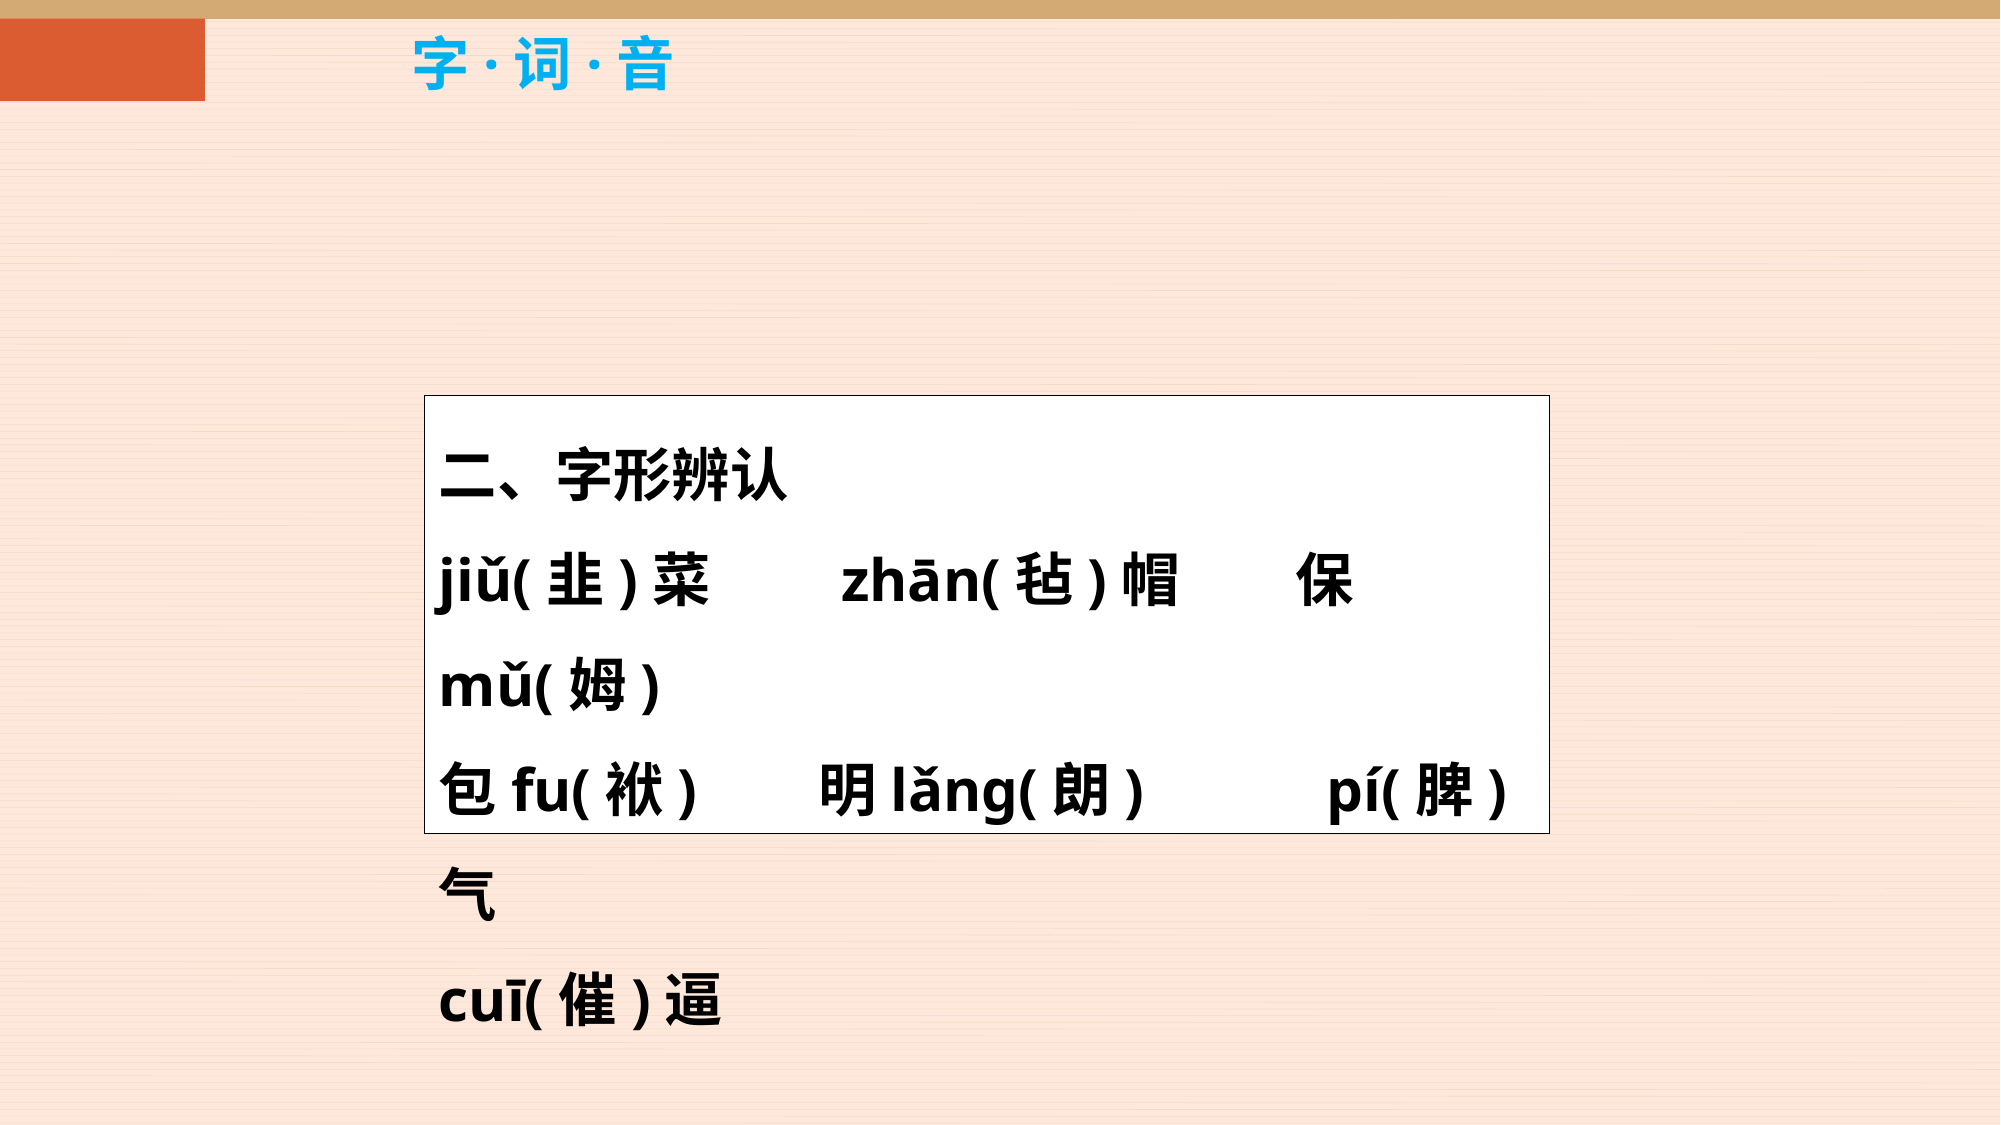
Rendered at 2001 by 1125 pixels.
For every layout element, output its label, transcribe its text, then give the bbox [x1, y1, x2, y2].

list 二、字形辨认 jiǔ(韭)菜 zhān(毡)帽 保mǔ(姆) 包fu(袱) 明lǎnɡ(朗) pí(脾)气 cuī(催)逼 [424, 395, 1550, 834]
text_box 字·词·音 [352, 20, 734, 104]
